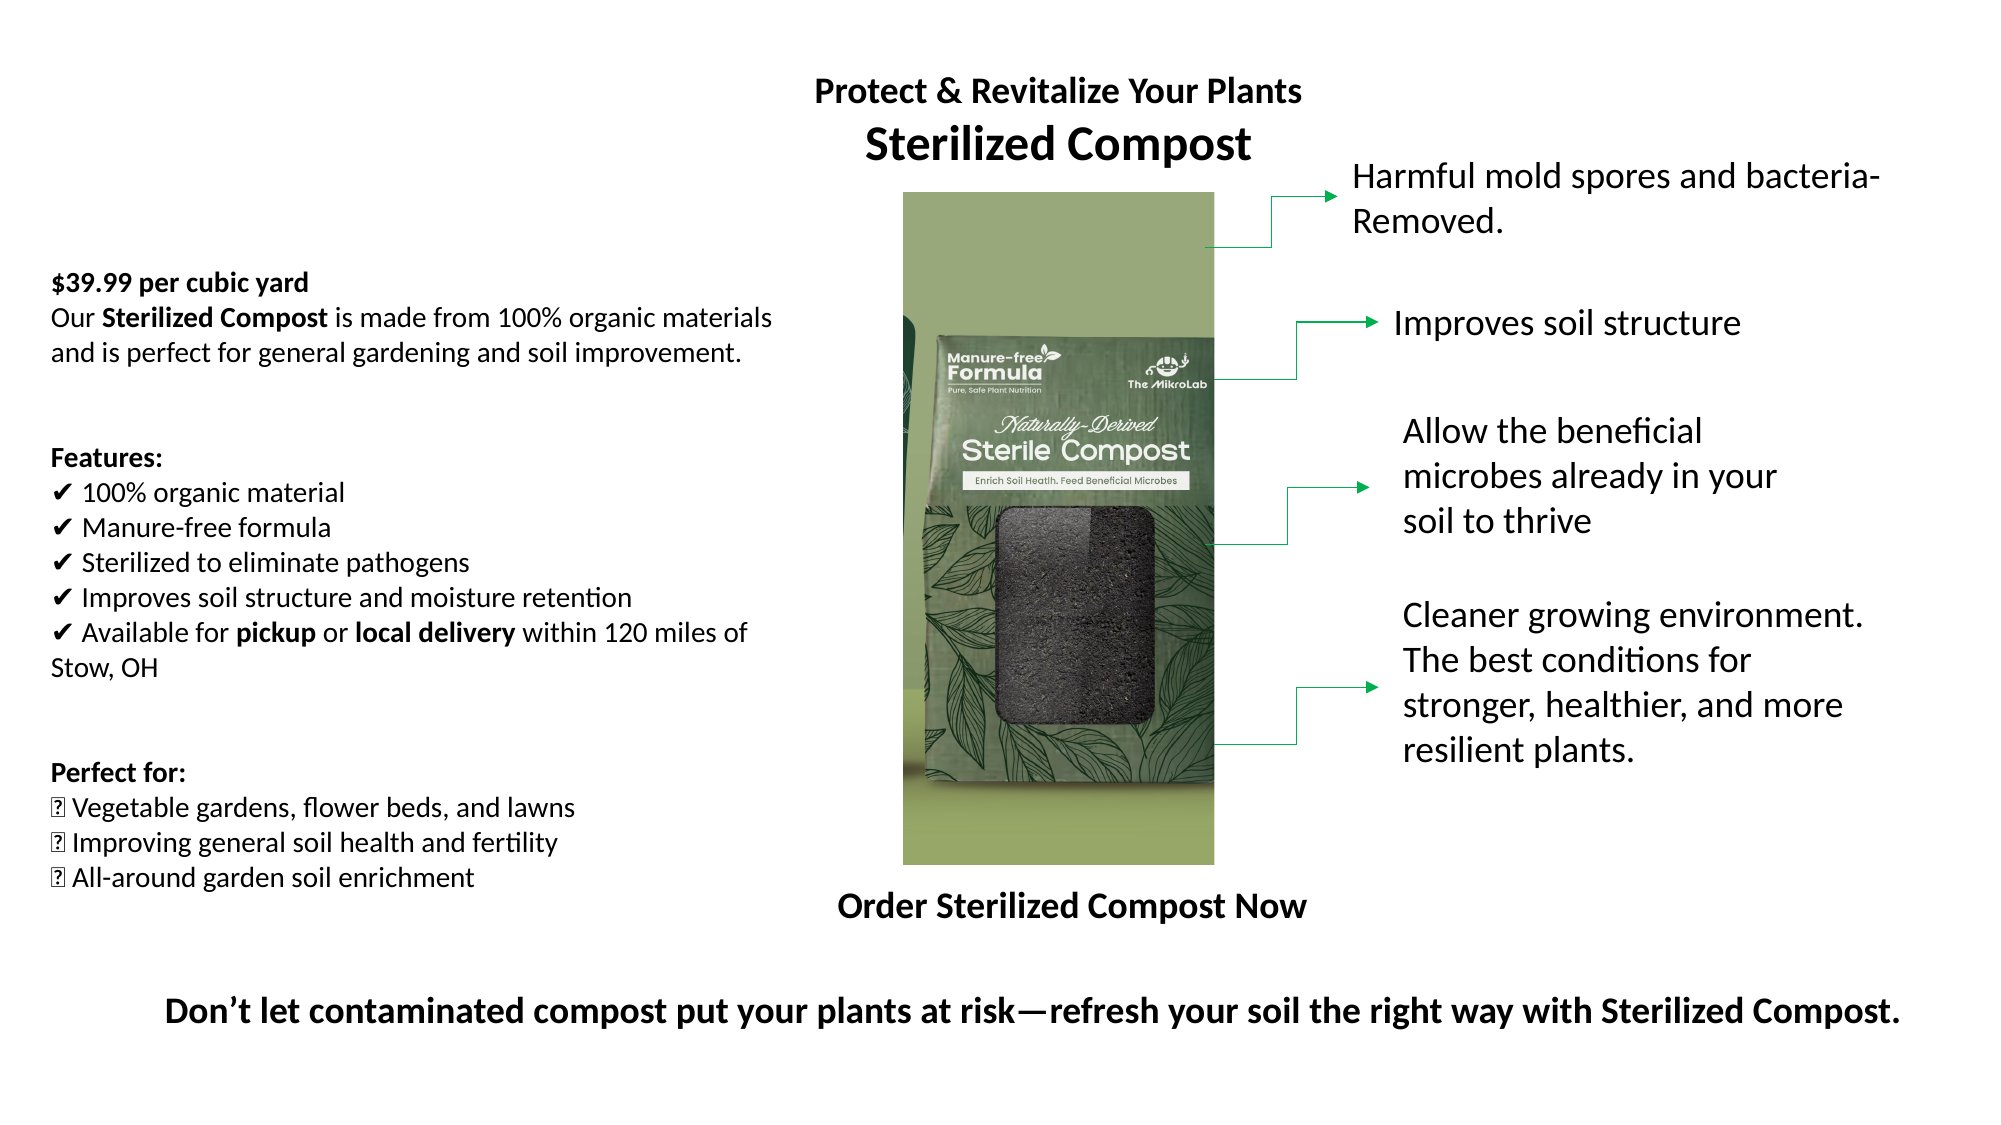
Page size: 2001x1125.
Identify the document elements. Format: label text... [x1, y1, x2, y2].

text_box $39.99 per cubic yard Our Sterilized Compost is made from 100% organic materials and is perfect for general gardening and soil improvement. Features: ✔️ 100% organic material ✔️ Manure-free formula ✔️ Sterilized to eliminate pathogens ✔️ Improves soil structure and moisture retention ✔️ Available for pickup or local delivery within 120 miles of Stow, OH Perfect for: ✅ Vegetable gardens, flower beds, and lawns ✅ Improving general soil health and fertility ✅ All-around garden soil enrichment [36, 256, 831, 901]
text_box Order Sterilized Compost Now [822, 873, 1338, 934]
text_box Protect & Revitalize Your Plants Sterilized Compost [547, 58, 1571, 178]
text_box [1204, 196, 1338, 248]
text_box Cleaner growing environment. The best conditions for stronger, healthier, and more resilient plants. [1388, 582, 1881, 778]
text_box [1214, 687, 1379, 745]
text_box Don’t let contaminated compost put your plants at risk—refresh your soil the right way with Sterilized Compost. [149, 978, 2000, 1039]
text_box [1205, 487, 1370, 545]
picture [903, 192, 1215, 865]
text_box Allow the beneficial microbes already in your soil to thrive [1388, 398, 1817, 549]
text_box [1214, 322, 1379, 380]
text_box Improves soil structure [1378, 290, 1764, 350]
text_box Harmful mold spores and bacteria- Removed. [1337, 143, 1961, 249]
